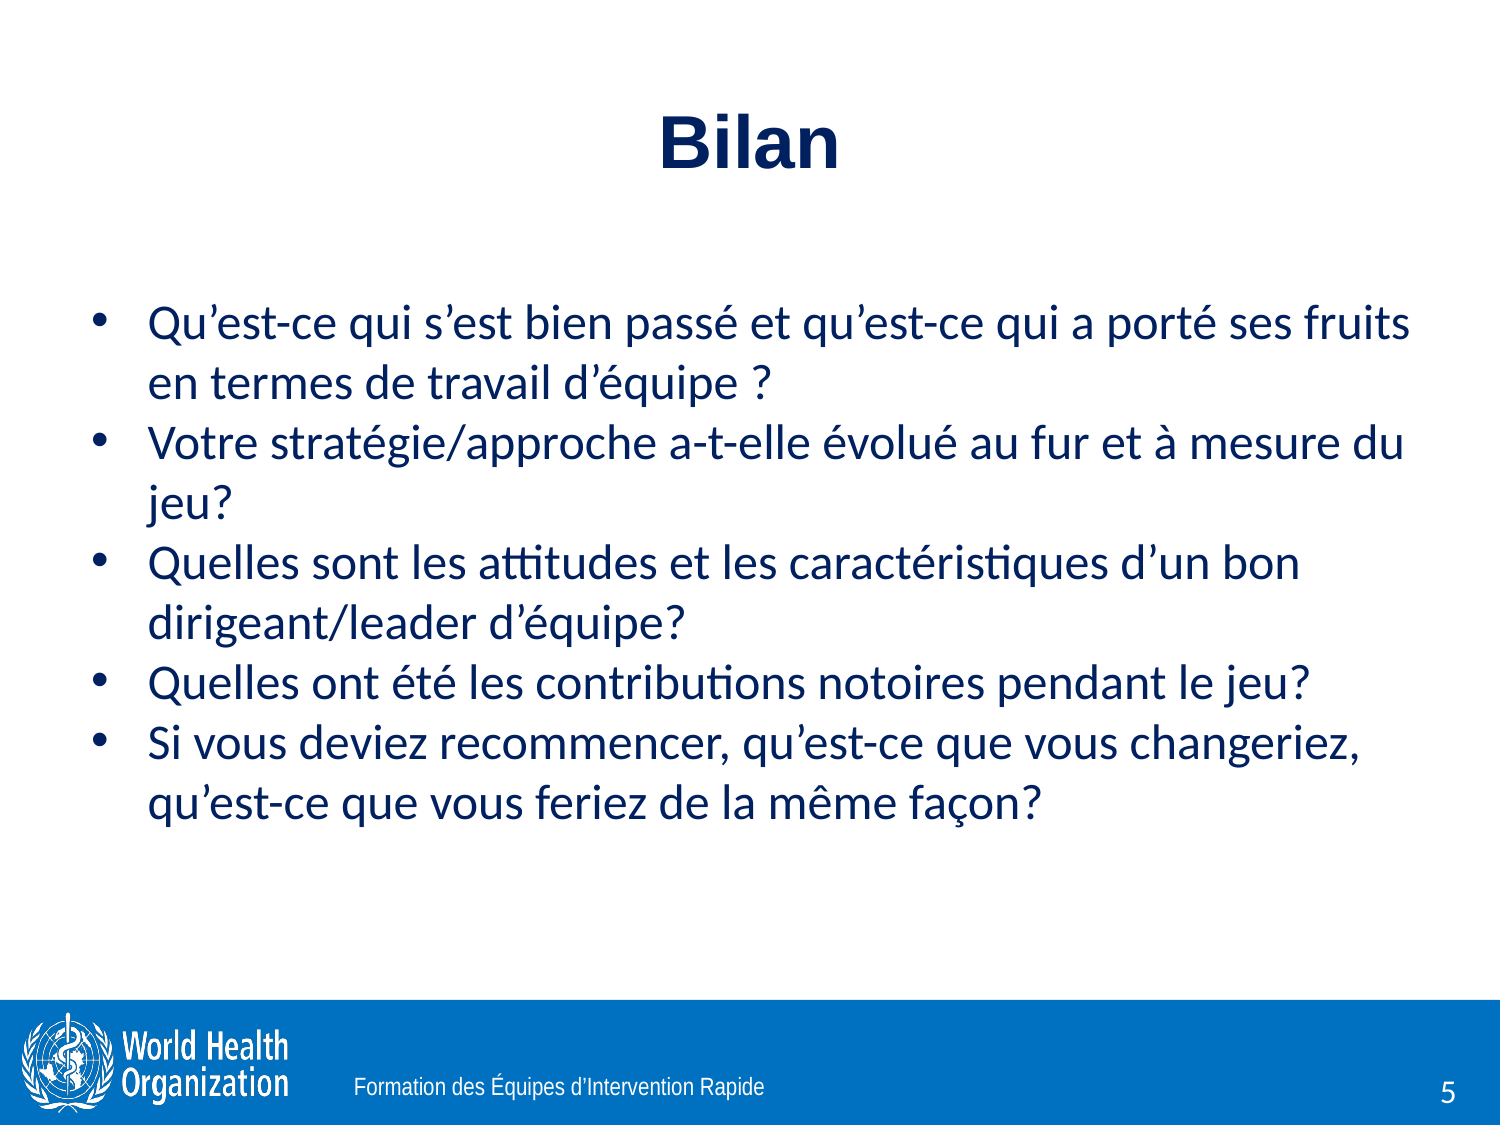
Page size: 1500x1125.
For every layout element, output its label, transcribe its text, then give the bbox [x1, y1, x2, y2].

title Bilan [75, 45, 1425, 233]
text_box Qu’est-ce qui s’est bien passé et qu’est-ce qui a porté ses fruits en termes de travail d’équipe ? Votre stratégie/approche a-t-elle évolué au fur et à mesure du jeu? Quelles sont les attitudes et les caractéristiques d’un bon dirigeant/leader d’équipe? Quelles ont été les contributions notoires pendant le jeu? Si vous deviez recommencer, qu’est-ce que vous changeriez, qu’est-ce que vous feriez de la même façon? [76, 282, 1436, 837]
picture [21, 1012, 288, 1113]
